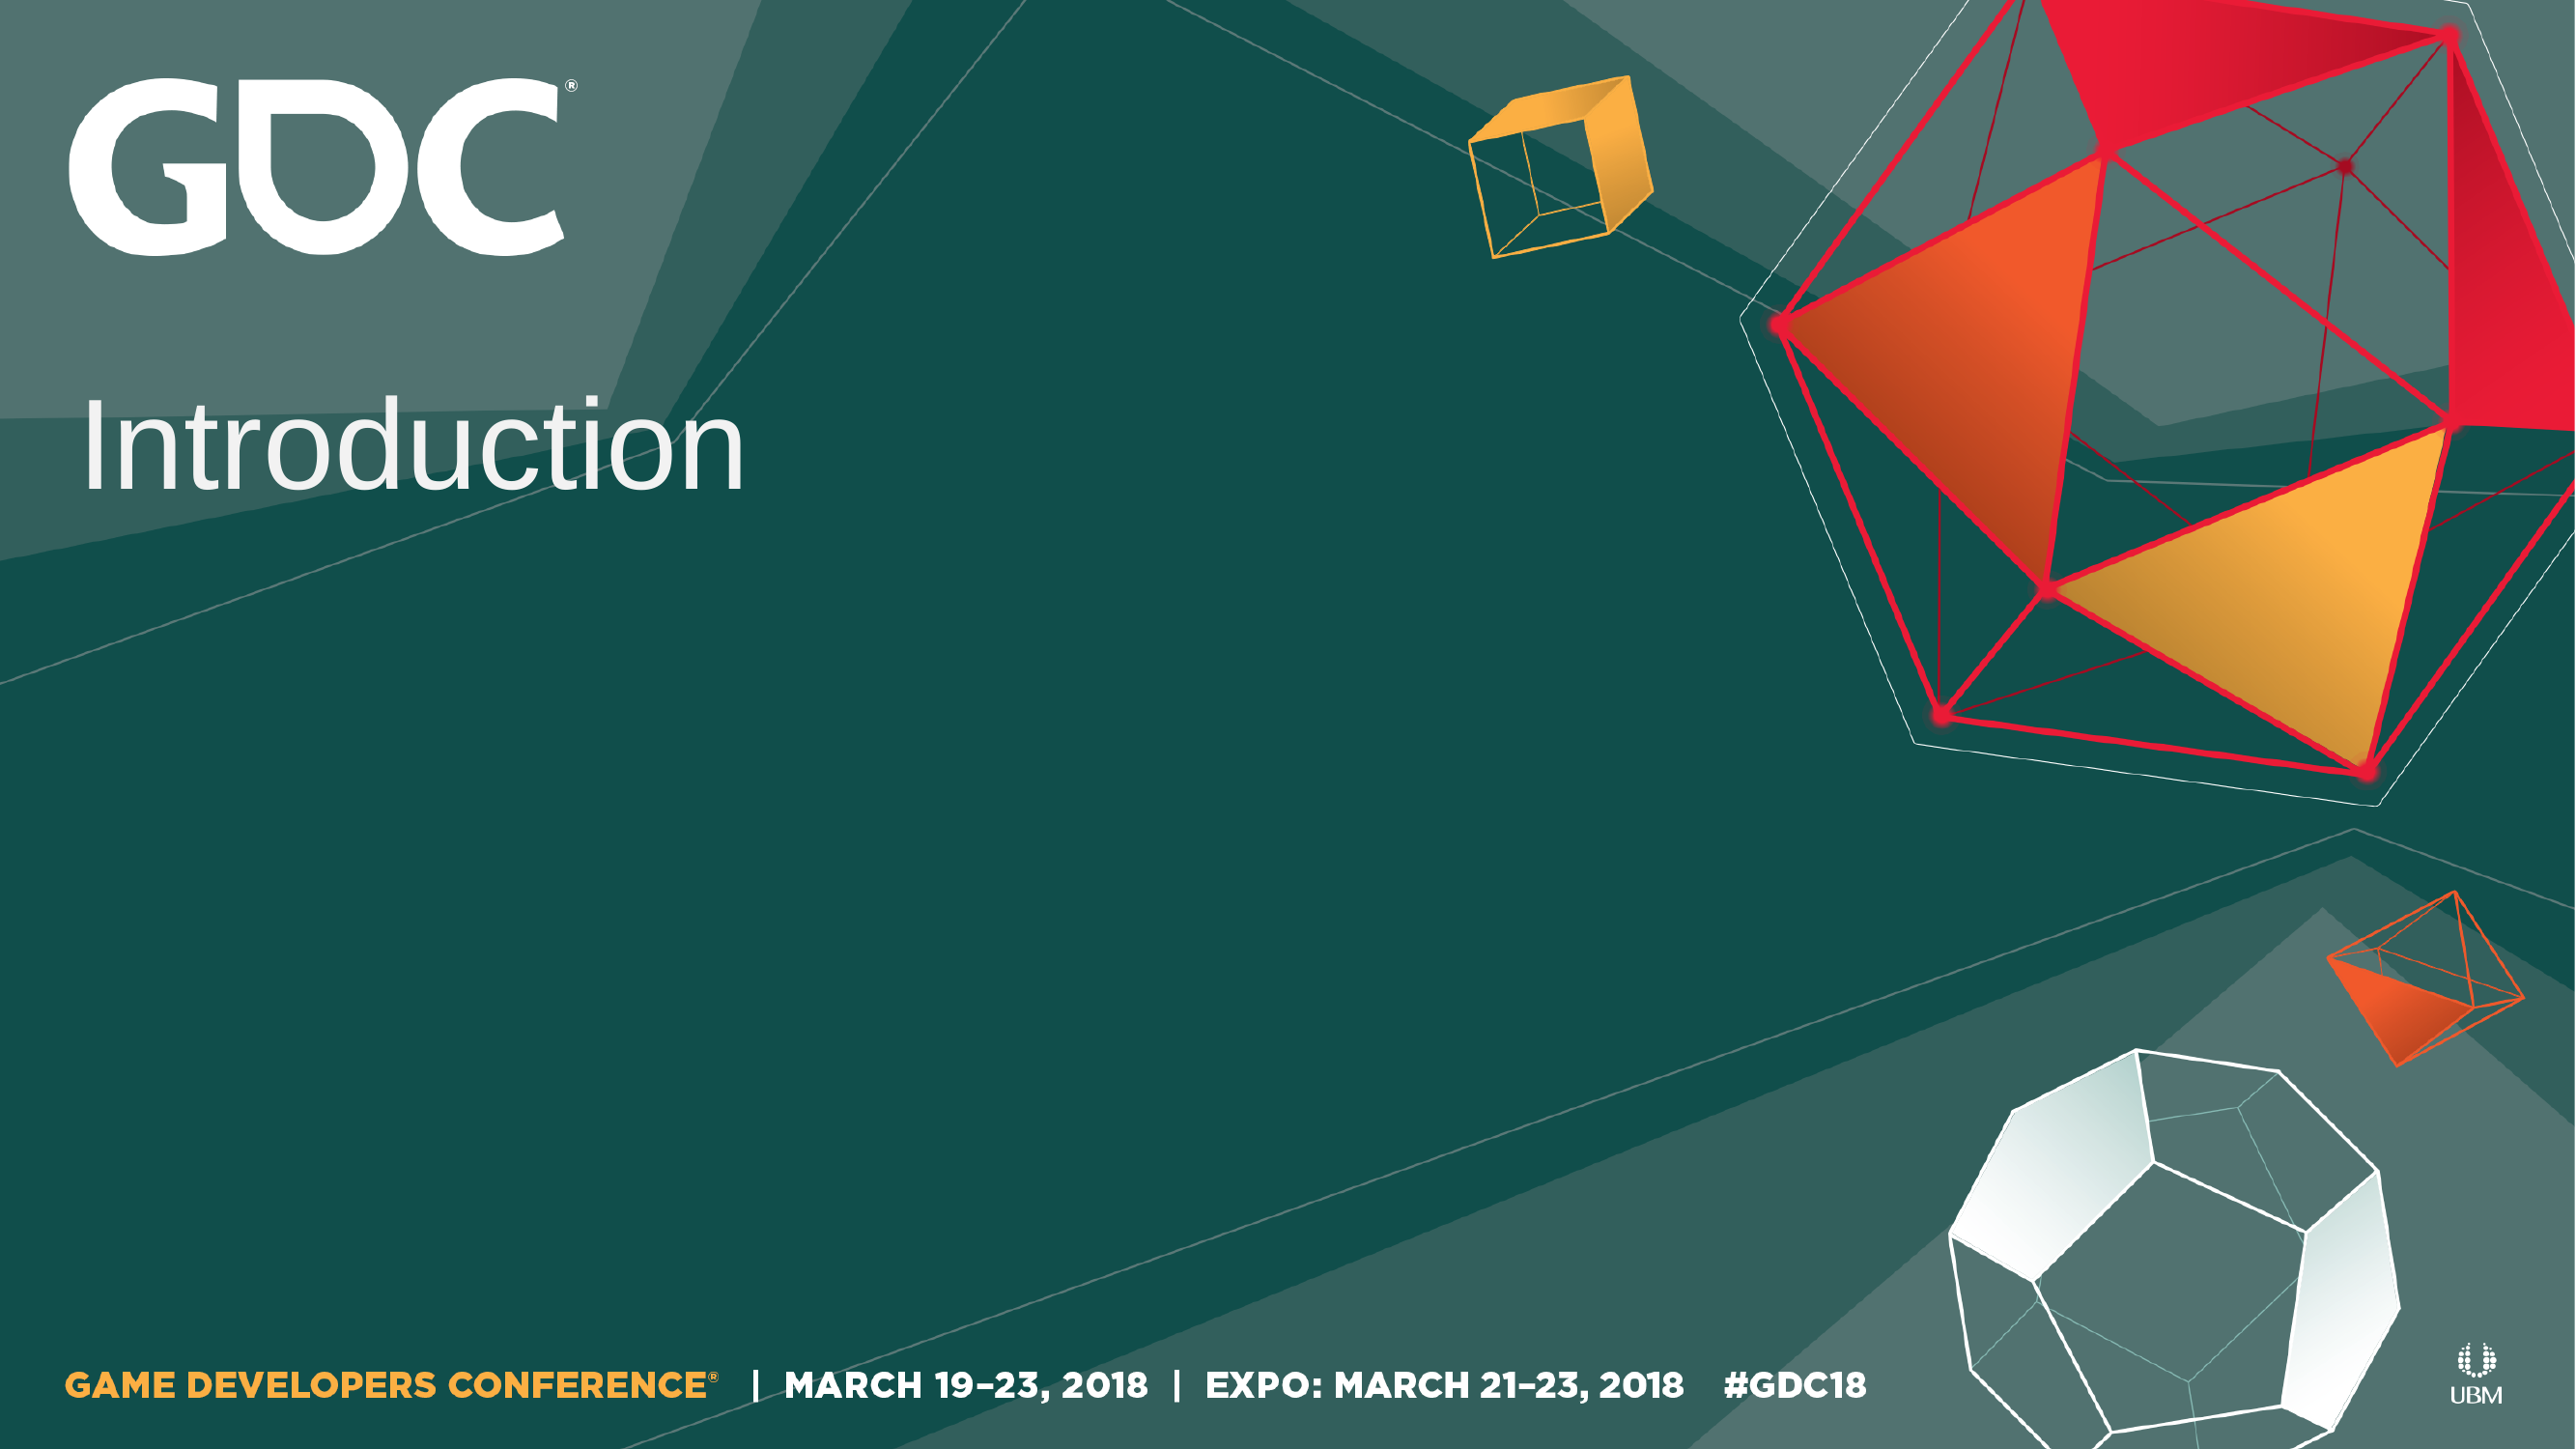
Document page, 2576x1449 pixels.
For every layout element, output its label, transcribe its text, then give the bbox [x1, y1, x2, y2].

text_box Introduction [64, 359, 1761, 1240]
picture [0, 0, 2575, 1449]
